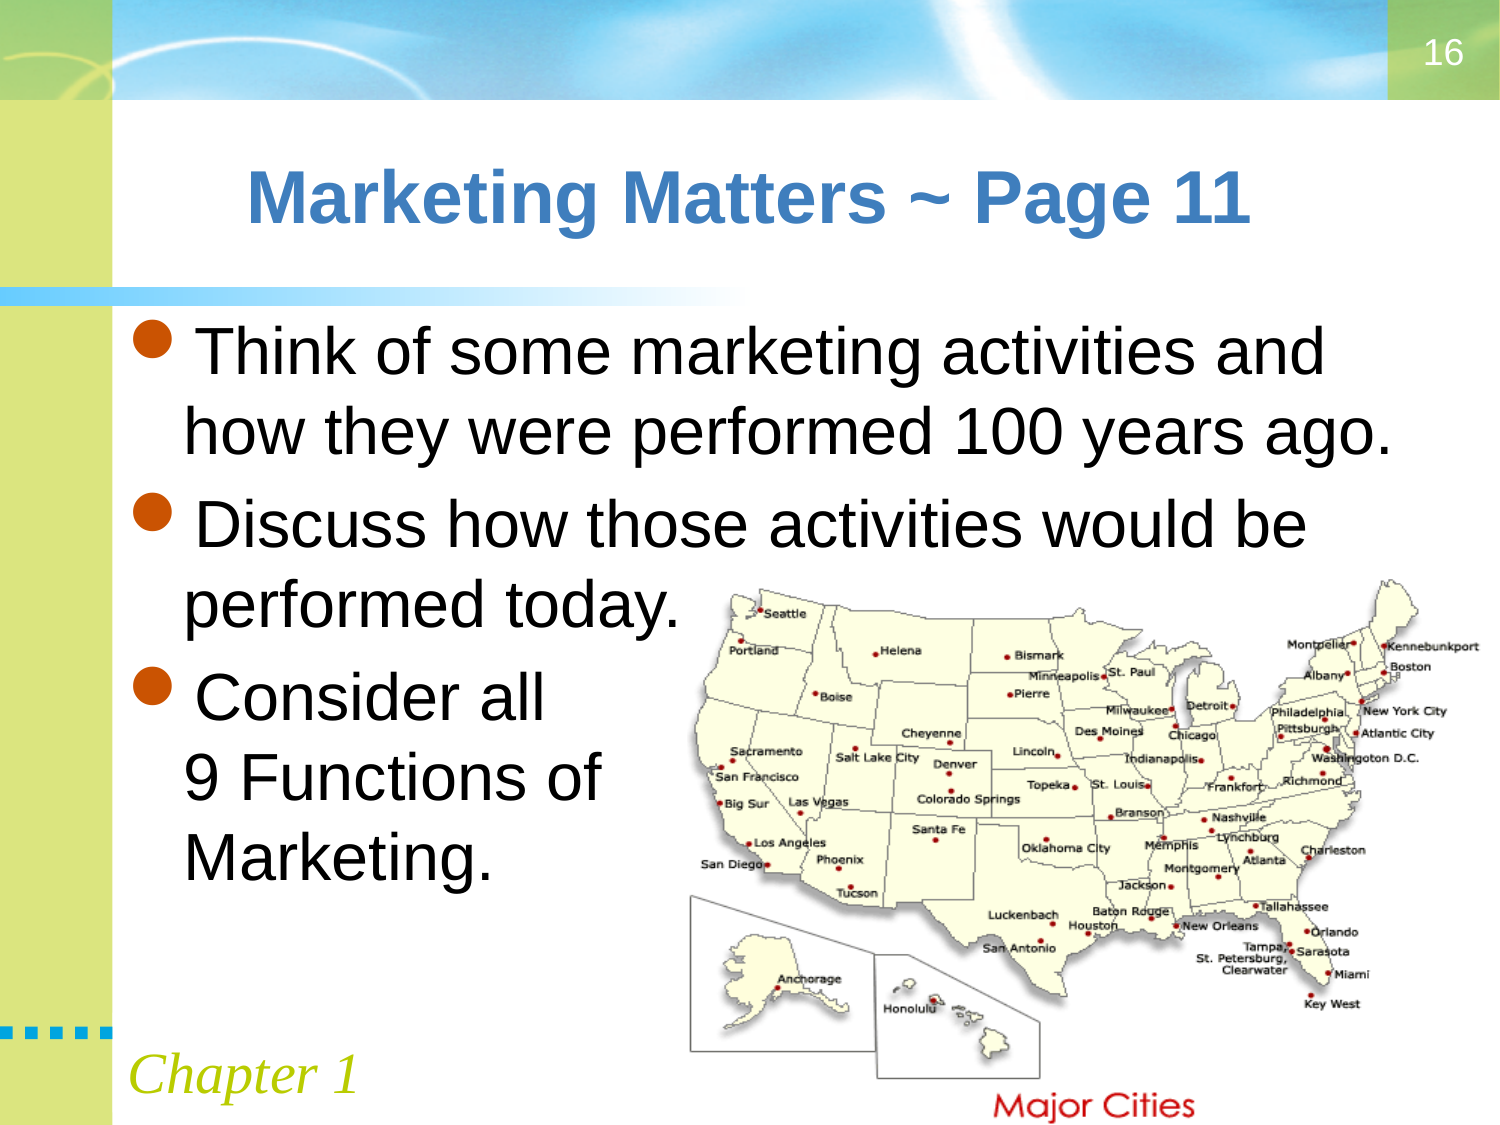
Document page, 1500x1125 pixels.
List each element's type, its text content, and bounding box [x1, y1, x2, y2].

list Think of some marketing activities and how they were performed 100 years ago. Discuss how those activities would be performed today. Consider all 9 Functions of Marketing. [112, 299, 1426, 1001]
slide_number 16 [1387, 0, 1500, 101]
footer Chapter 1 [112, 1012, 682, 1113]
picture [687, 574, 1500, 1125]
title Marketing Matters ~ Page 11 [112, 99, 1388, 288]
